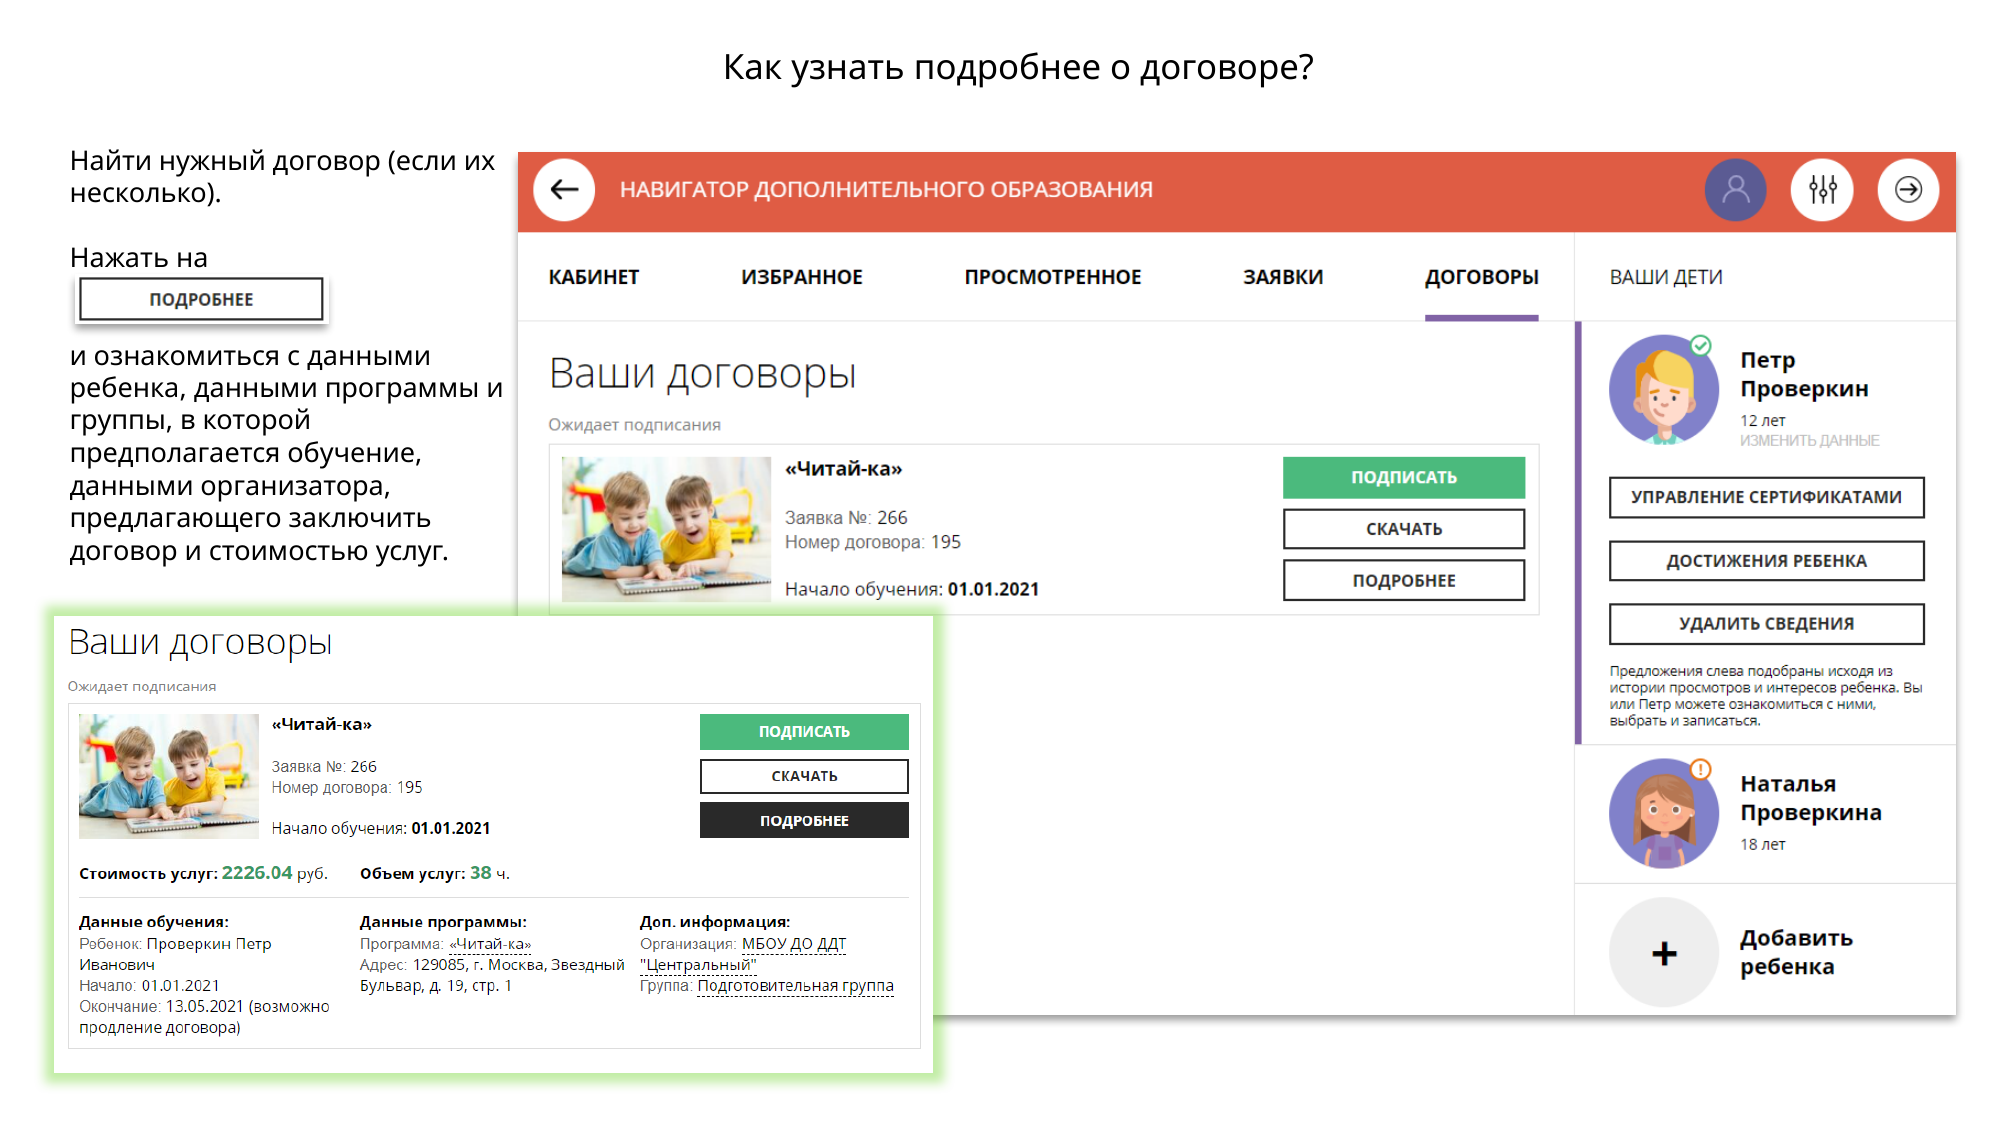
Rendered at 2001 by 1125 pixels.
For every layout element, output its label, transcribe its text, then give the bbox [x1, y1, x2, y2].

title Как узнать подробнее о договоре? [75, 41, 1962, 95]
picture [54, 152, 1956, 1074]
text_box Найти нужный договор (если их несколько). Нажать на и ознакомиться с данными ребенка, данными программы и группы, в которой предполагается обучение, данными организатора, предлагающего заключить договор и стоимостью услуг. [54, 135, 519, 573]
picture [75, 274, 329, 324]
